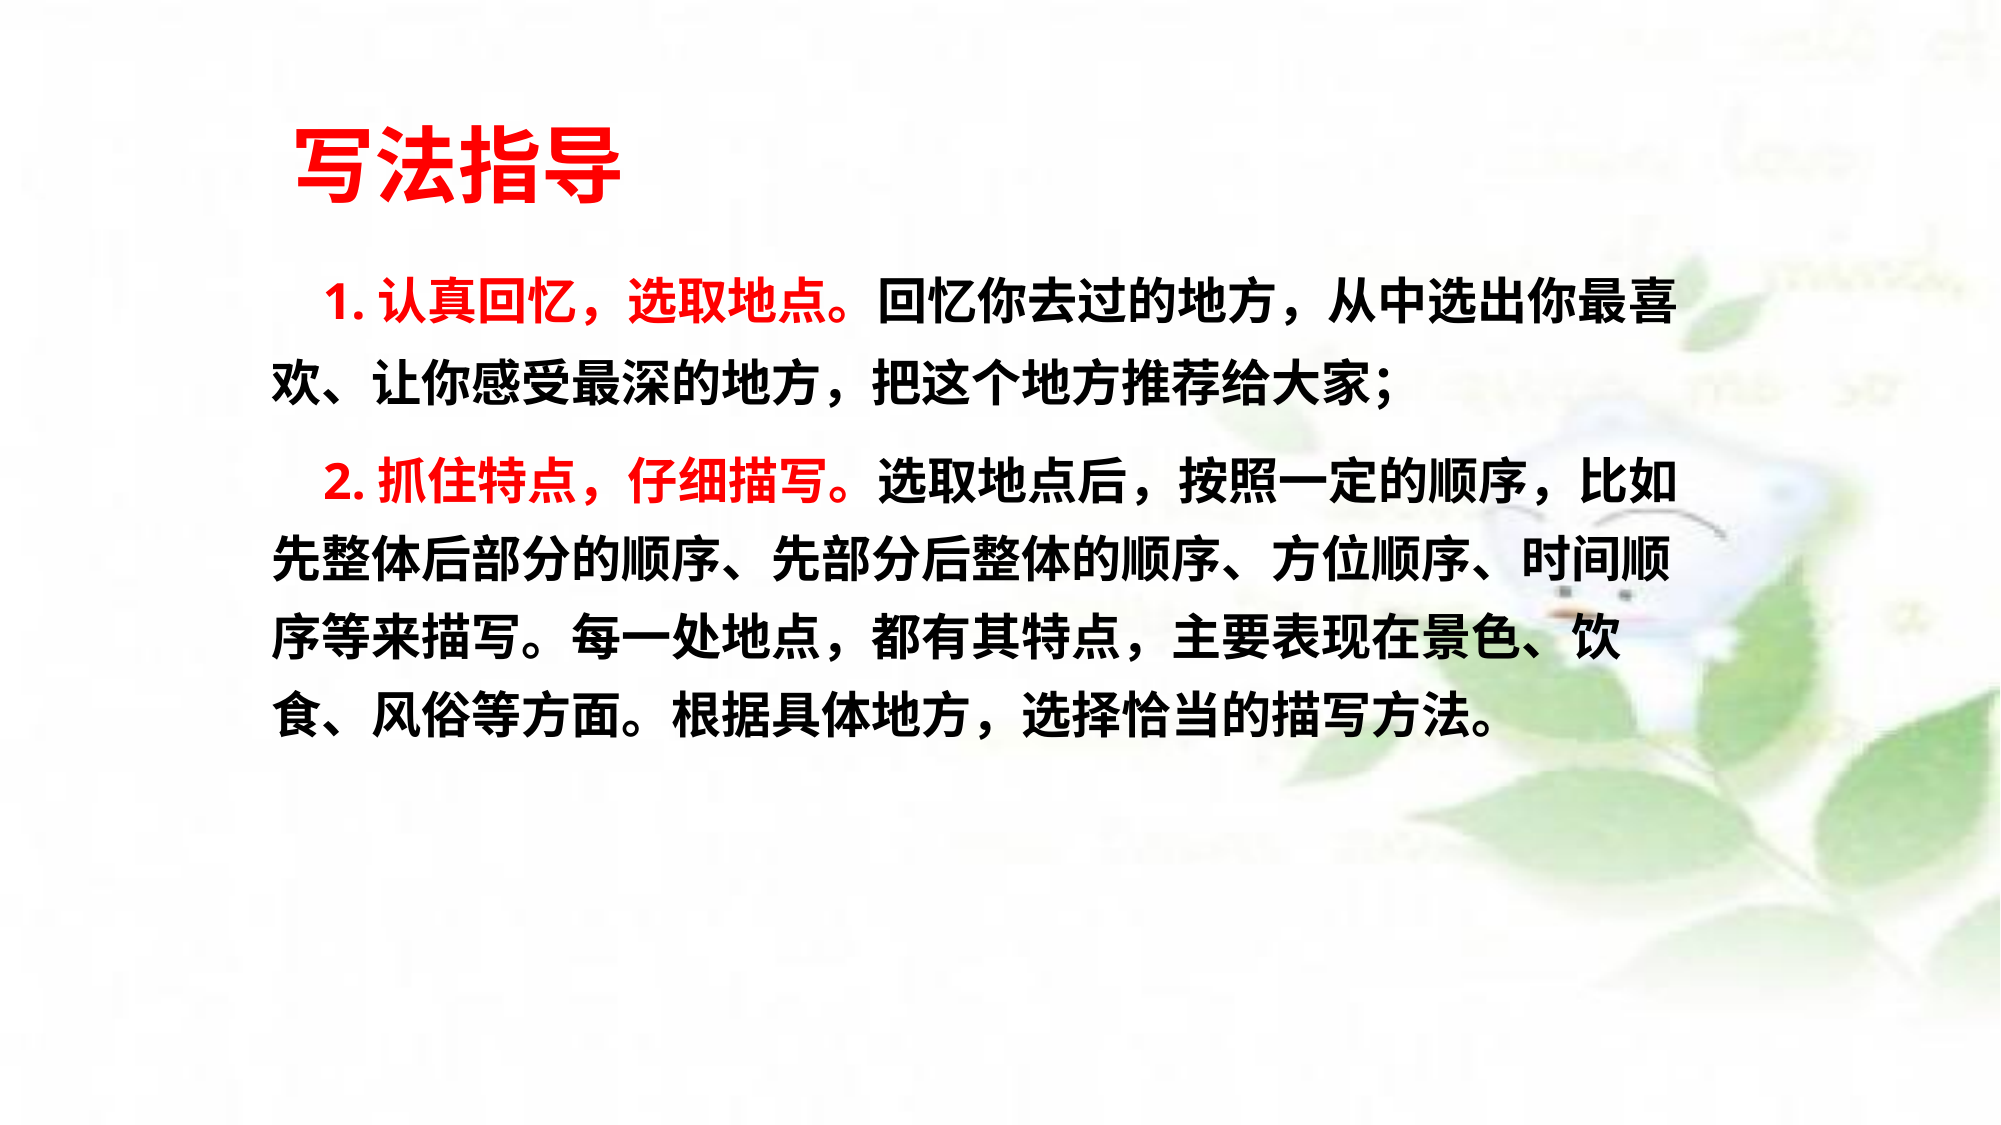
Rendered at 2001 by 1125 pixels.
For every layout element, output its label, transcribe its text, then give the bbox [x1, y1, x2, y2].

picture [0, 0, 2001, 1125]
text_box 写法指导 [277, 105, 681, 221]
text_box 1.认真回忆，选取地点。回忆你去过的地方，从中选出你最喜欢、让你感受最深的地方，把这个地方推荐给大家； 2.抓住特点，仔细描写。选取地点后，按照一定的顺序，比如先整体后部分的顺序、先部分后整体的顺序、方位顺序、时间顺序等来描写。每一处地点，都有其特点，主要表现在景色、饮食、风俗等方面。根据具体地方，选择恰当的描写方法。 [256, 221, 1721, 1096]
